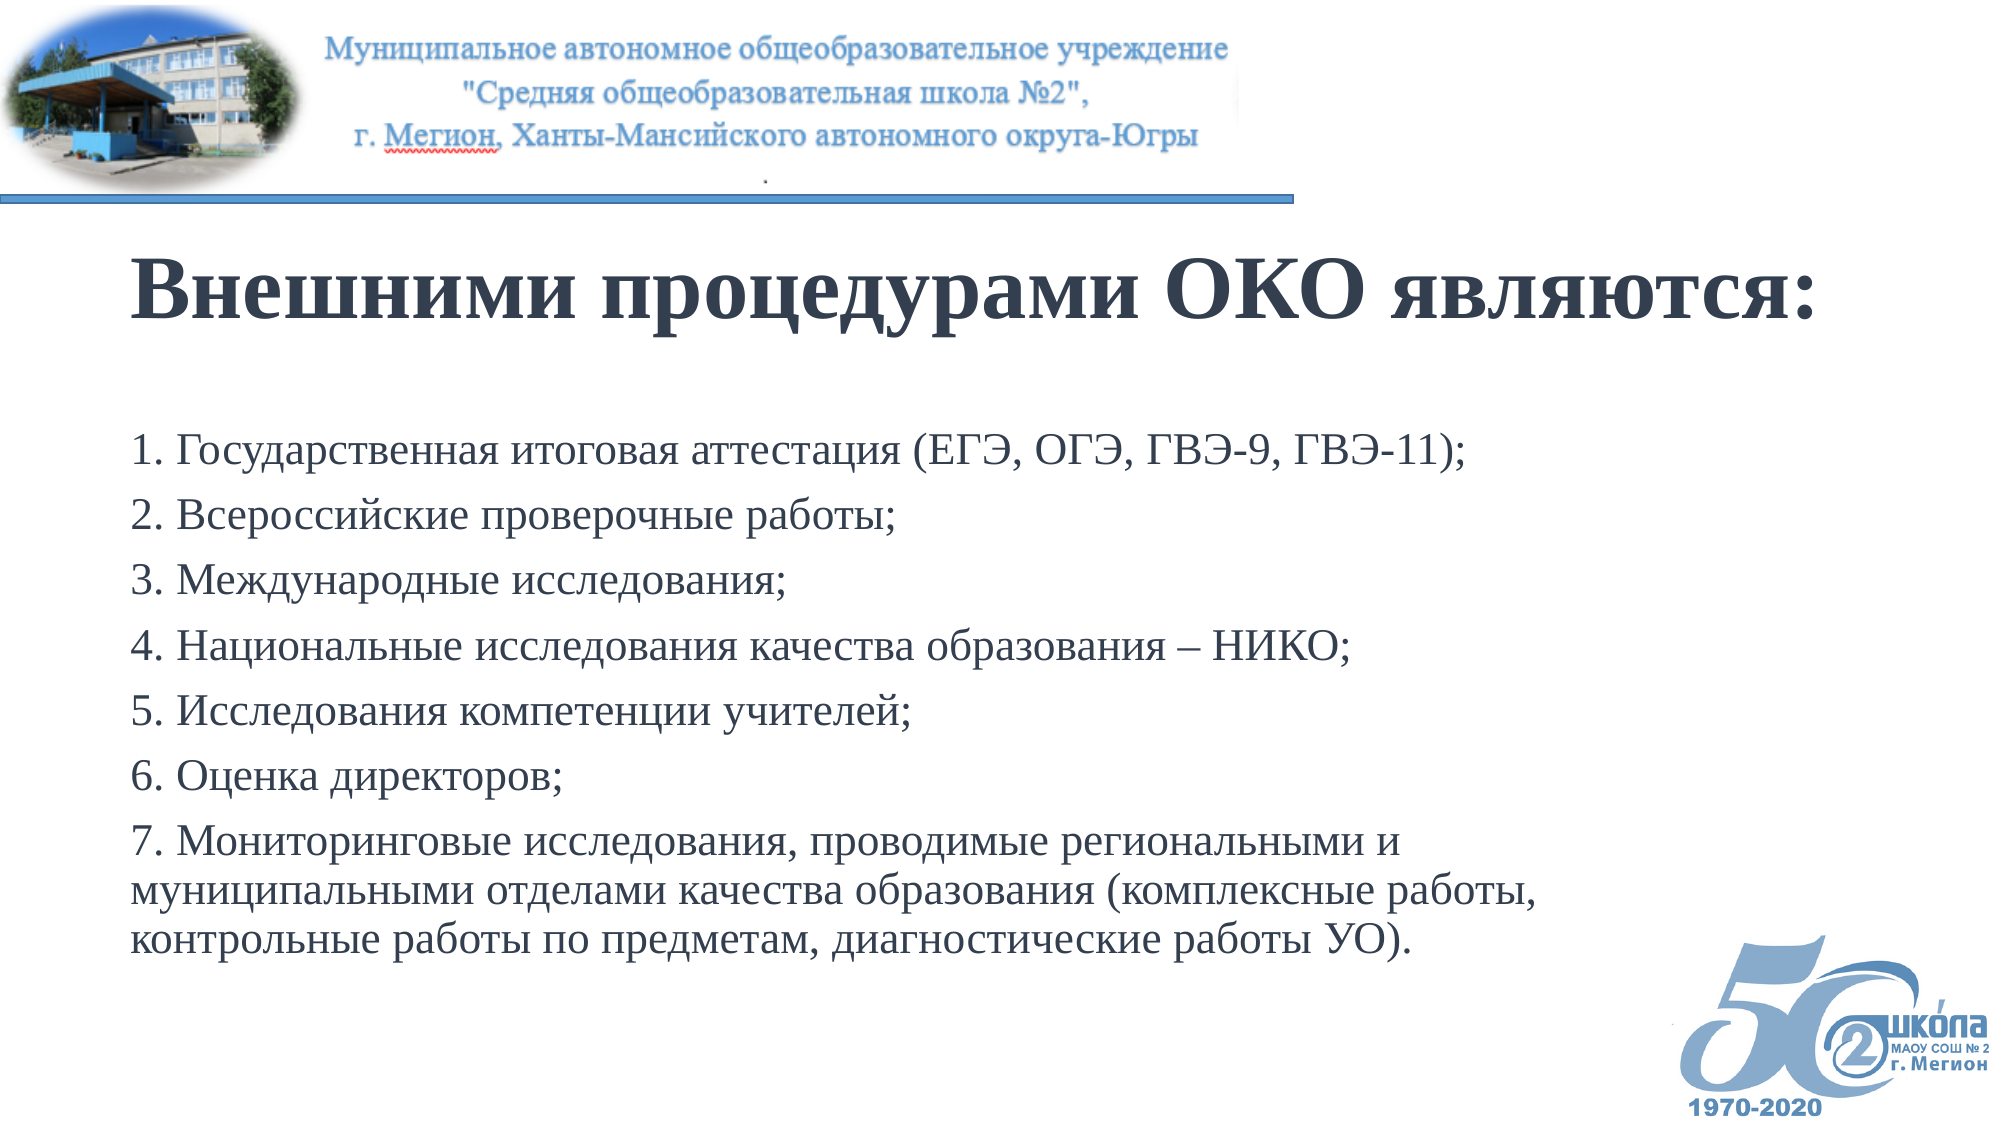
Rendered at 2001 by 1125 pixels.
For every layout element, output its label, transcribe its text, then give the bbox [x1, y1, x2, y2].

picture [0, 0, 1239, 194]
list 1. Государственная итоговая аттестация (ЕГЭ, ОГЭ, ГВЭ-9, ГВЭ-11); 2. Всероссийские проверочные работы; 3. Международные исследования; 4. Национальные исследования качества образования – НИКО; 5. Исследования компетенции учителей; 6. Оценка директоров; 7. Мониторинговые исследования, проводимые региональными и муниципальными отделами качества образования (комплексные работы, контрольные работы по предметам, диагностические работы УО). [115, 417, 1605, 979]
title Внешними процедурами ОКО являются: [115, 232, 1911, 346]
picture [1637, 904, 1992, 1125]
